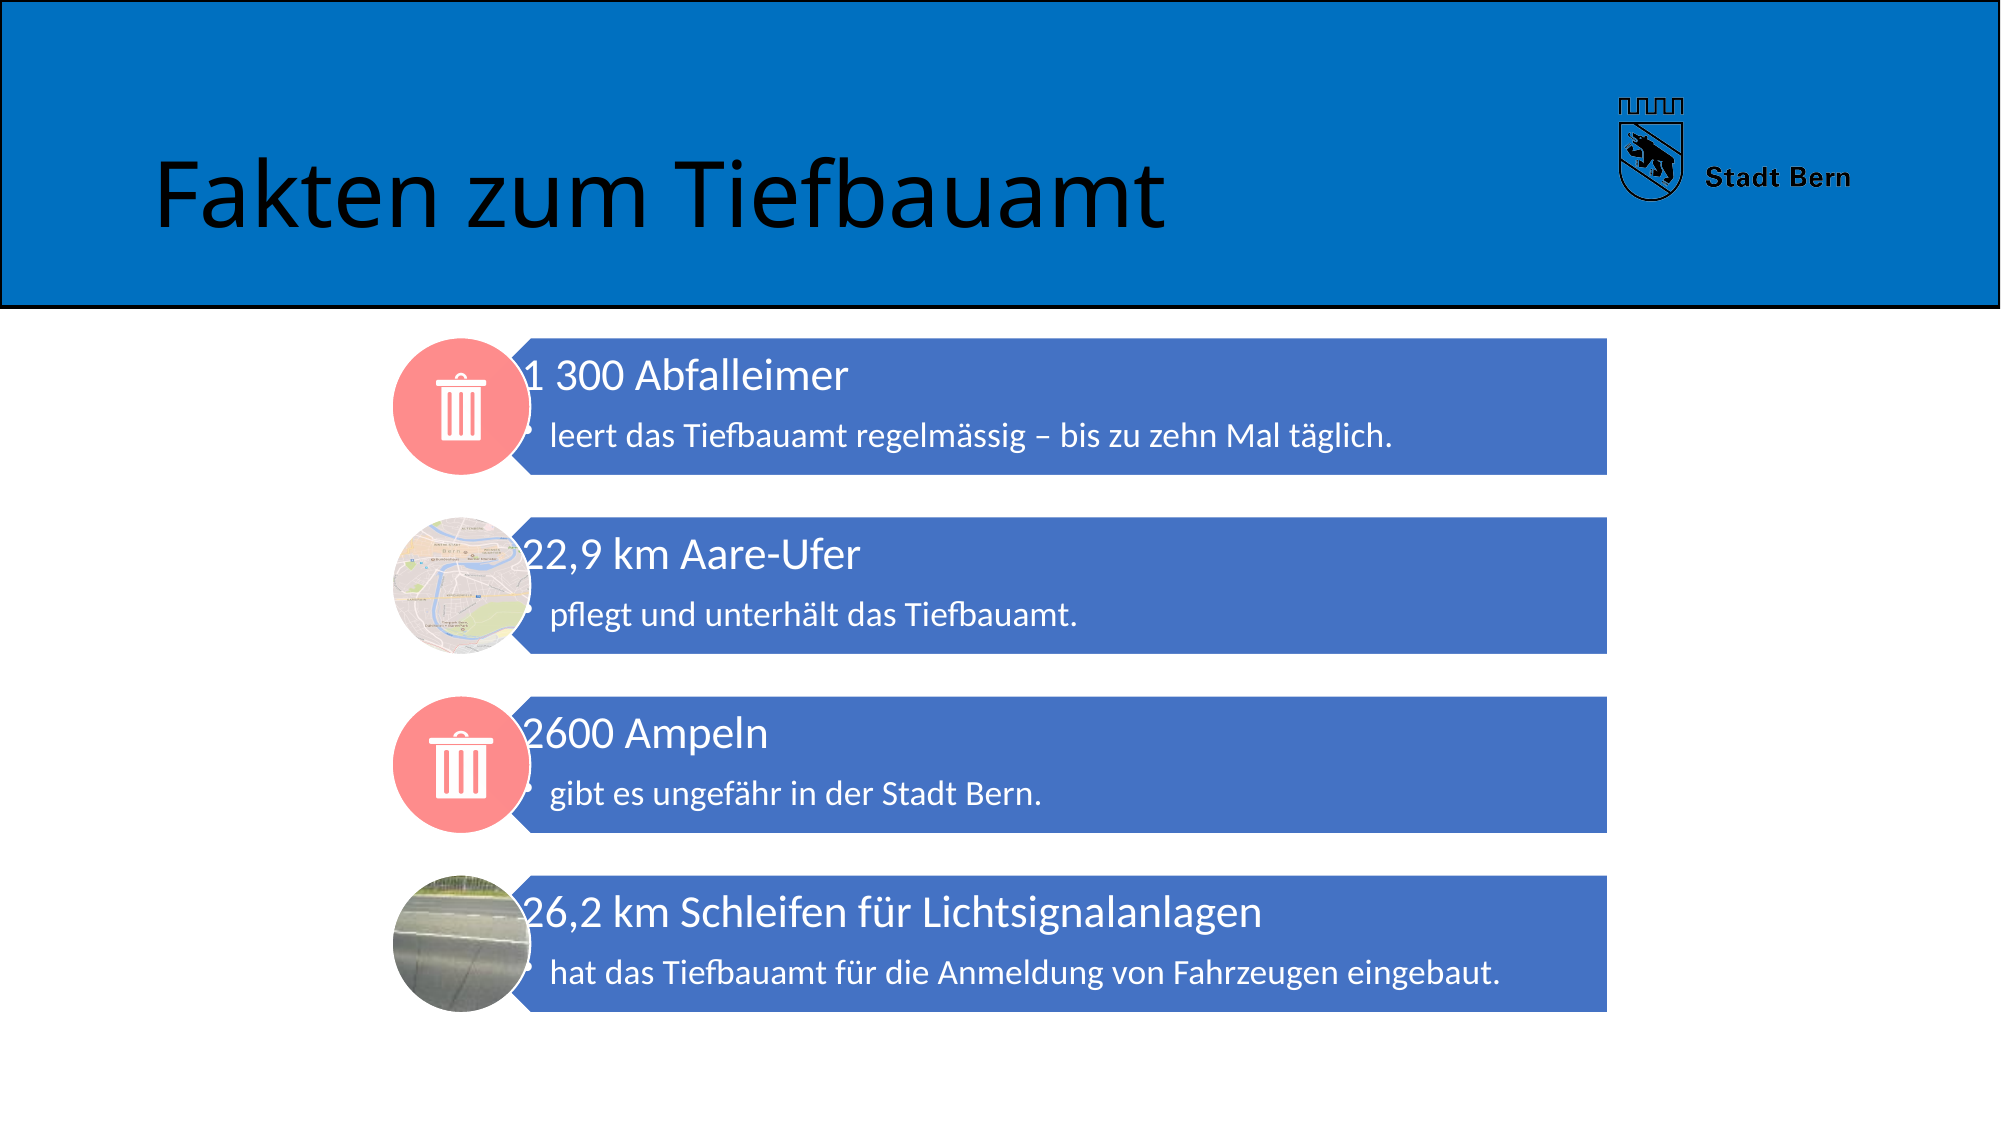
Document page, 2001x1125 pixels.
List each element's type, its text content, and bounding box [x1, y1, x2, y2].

picture [1606, 92, 1856, 207]
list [137, 337, 1863, 1014]
title Fakten zum Tiefbauamt [137, 89, 1592, 307]
